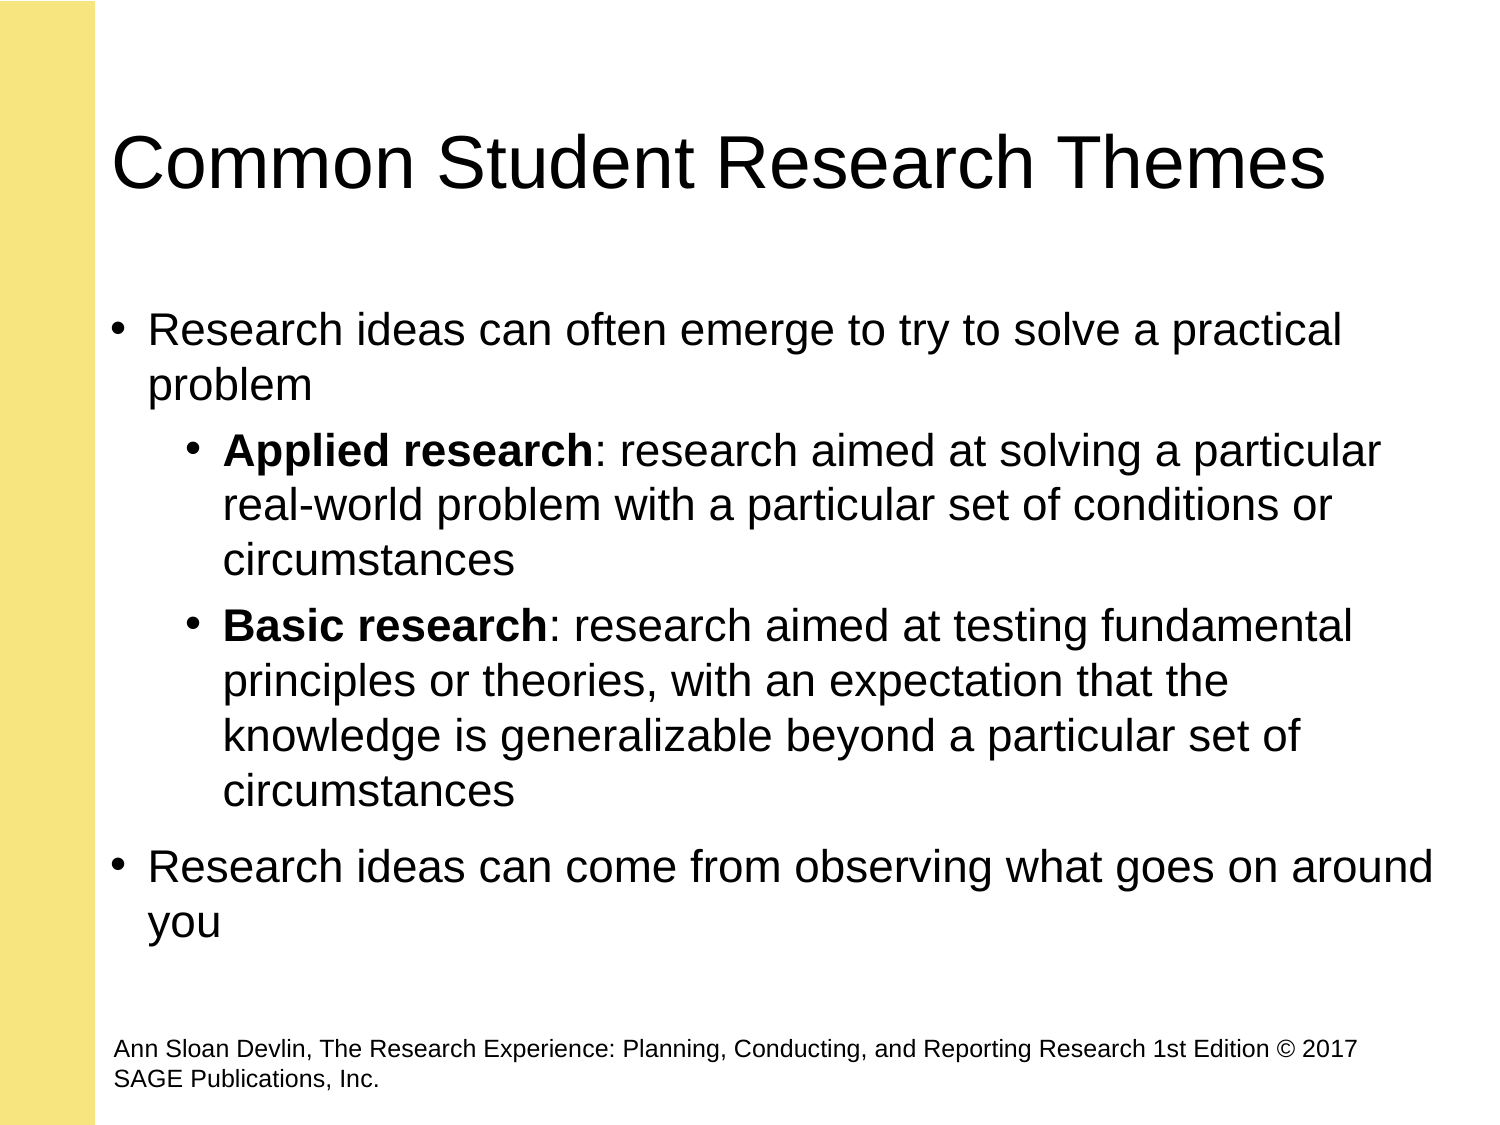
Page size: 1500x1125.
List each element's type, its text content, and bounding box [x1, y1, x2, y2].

list Research ideas can often emerge to try to solve a practical problem Applied research: research aimed at solving a particular real-world problem with a particular set of conditions or circumstances Basic research: research aimed at testing fundamental principles or theories, with an expectation that the knowledge is generalizable beyond a particular set of circumstances Research ideas can come from observing what goes on around you [95, 292, 1455, 964]
title Common Student Research Themes [96, 107, 1355, 222]
picture [0, 1, 96, 1125]
